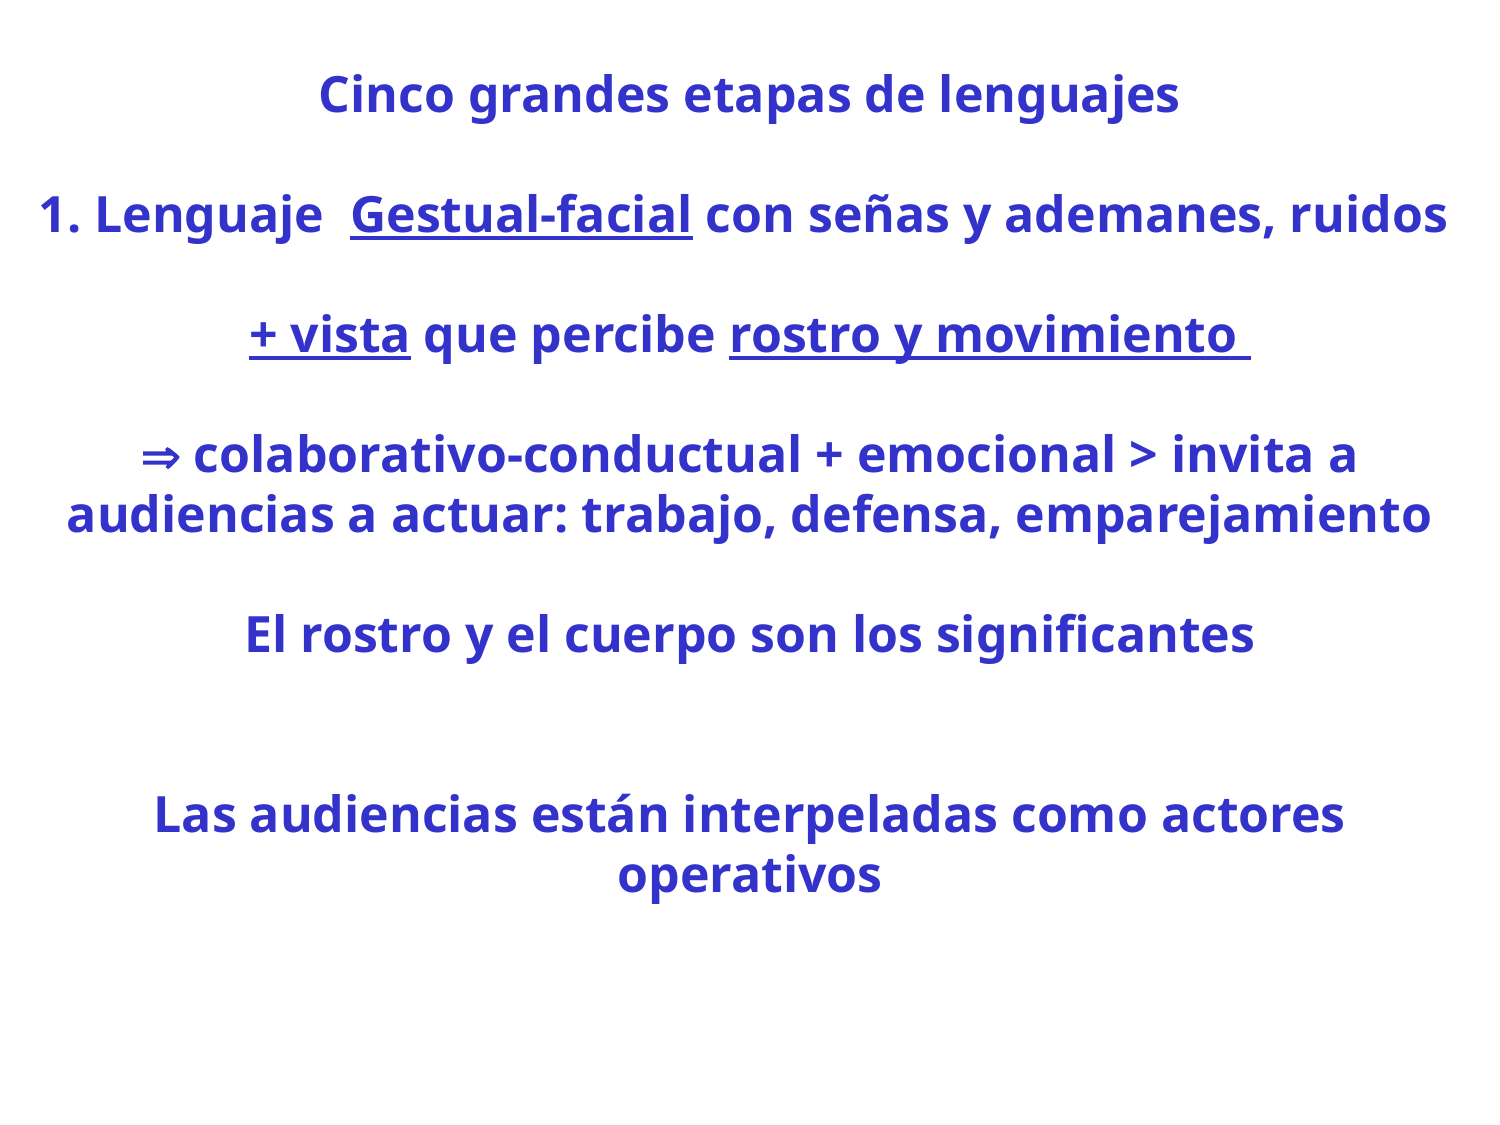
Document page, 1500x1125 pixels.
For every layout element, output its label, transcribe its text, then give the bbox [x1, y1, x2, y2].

text_box Cinco grandes etapas de lenguajes 1. Lenguaje Gestual-facial con señas y ademanes, ruidos + vista que percibe rostro y movimiento  colaborativo-conductual + emocional > invita a audiencias a actuar: trabajo, defensa, emparejamiento El rostro y el cuerpo son los significantes Las audiencias están interpeladas como actores operativos [11, 55, 1489, 910]
